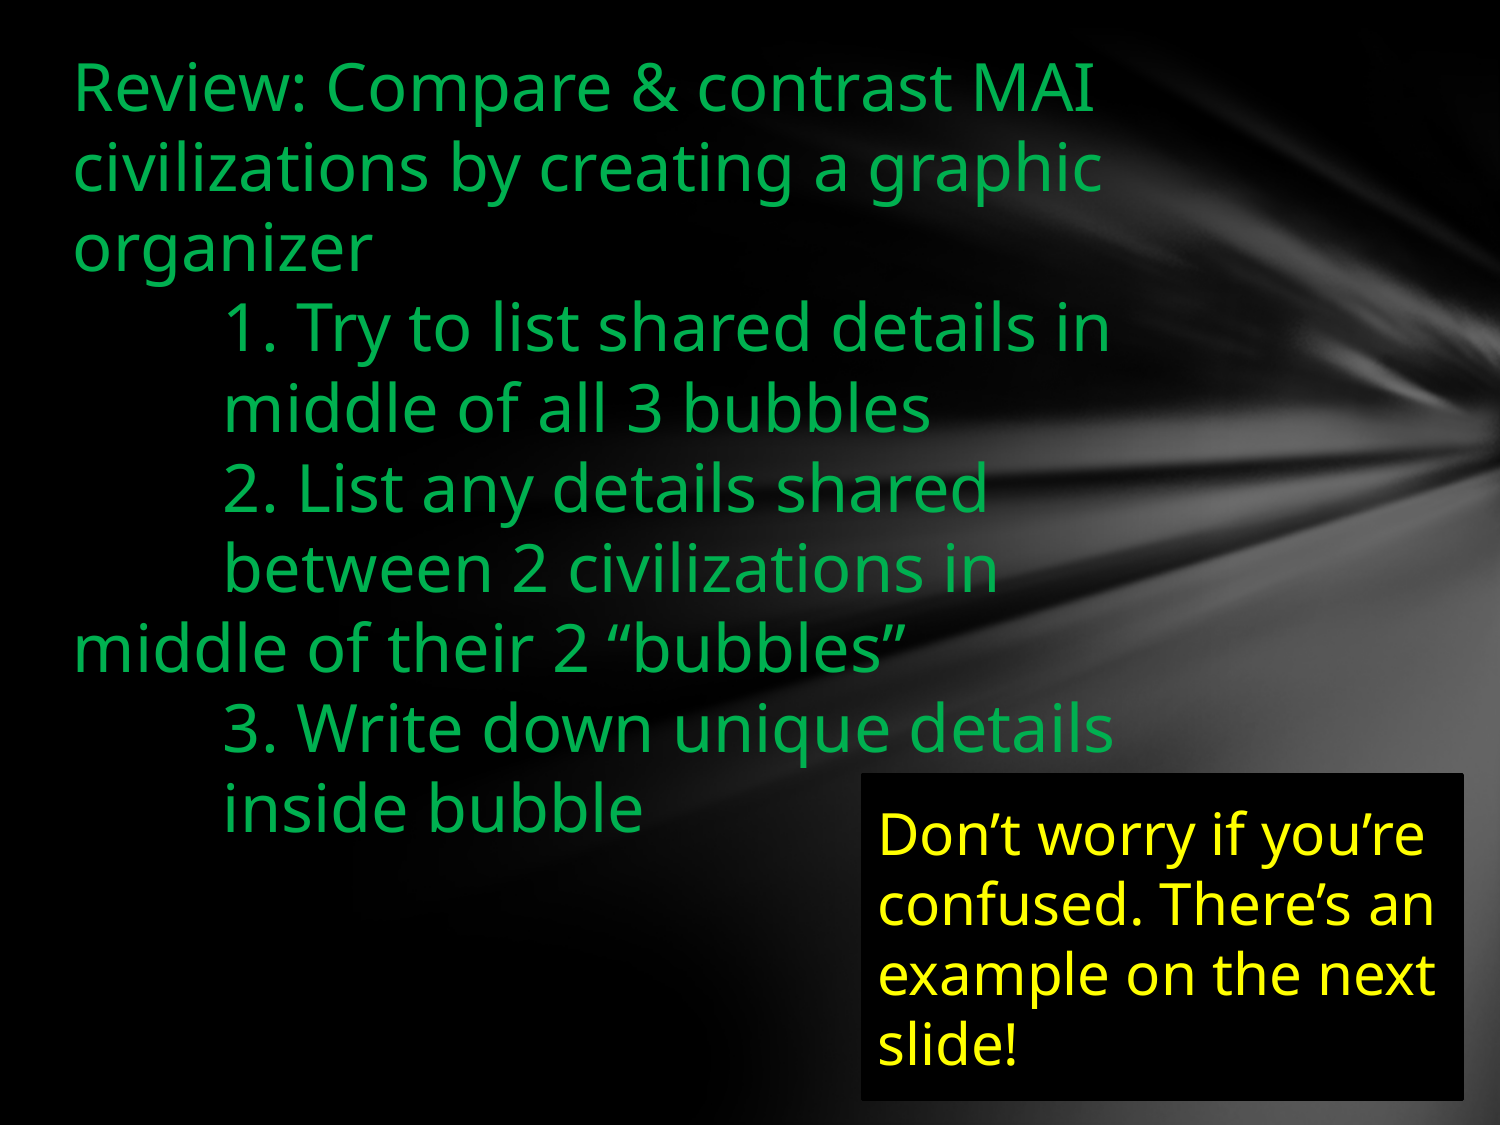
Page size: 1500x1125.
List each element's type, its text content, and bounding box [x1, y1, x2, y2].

title Review: Compare & contrast MAI civilizations by creating a graphic organizer 1. Try to list shared details in middle of all 3 bubbles 2. List any details shared between 2 civilizations in middle of their 2 “bubbles” 3. Write down unique details inside bubble [57, 37, 1150, 963]
text_box Don’t worry if you’re confused. There’s an example on the next slide! [861, 773, 1464, 1101]
